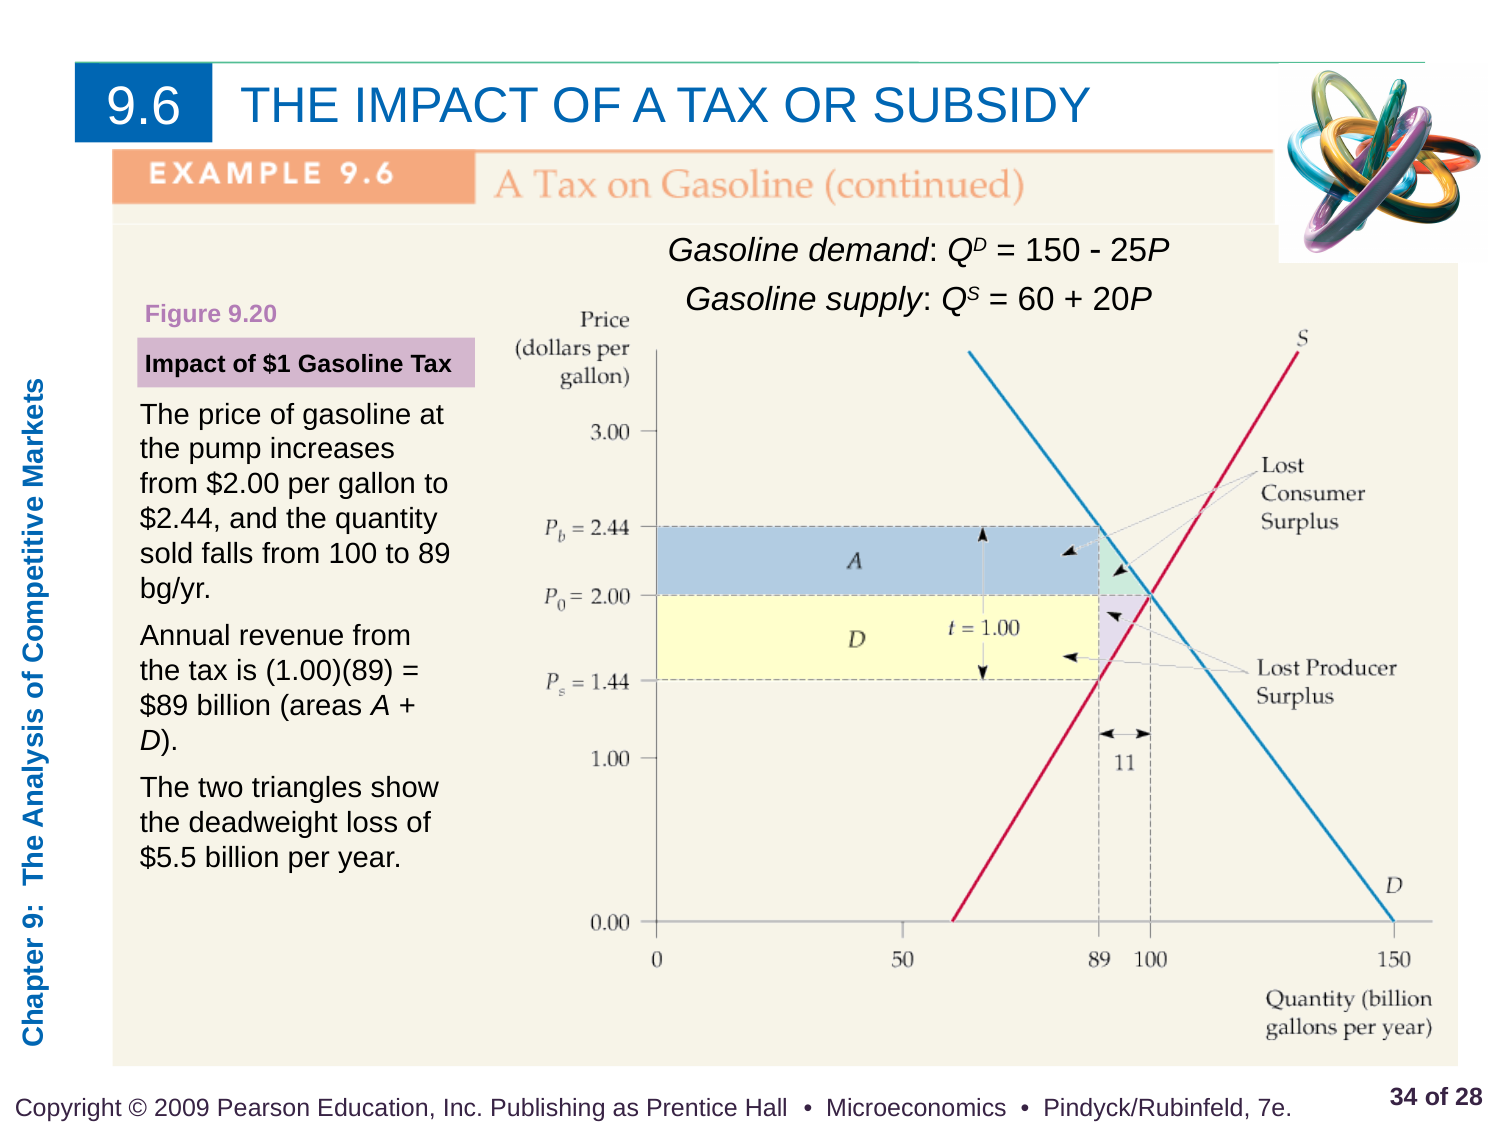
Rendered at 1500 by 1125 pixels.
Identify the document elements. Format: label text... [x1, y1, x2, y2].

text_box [74, 62, 1279, 143]
picture [506, 299, 1451, 1051]
text_box [112, 233, 1458, 1067]
text_box The price of gasoline at the pump increases from $2.00 per gallon to $2.44, and the quantity sold falls from 100 to 89 bg/yr. Annual revenue from the tax is (1.00)(89) = $89 billion (areas A + D). The two triangles show the deadweight loss of $5.5 billion per year. [125, 387, 475, 1013]
picture [1278, 63, 1488, 263]
picture [112, 149, 1276, 226]
text_box Figure 9.20 [137, 287, 313, 338]
text_box Impact of $1 Gasoline Tax [137, 337, 475, 388]
text_box Gasoline demand: QD = 150  25P Gasoline supply: QS = 60 + 20P [424, 233, 1413, 313]
